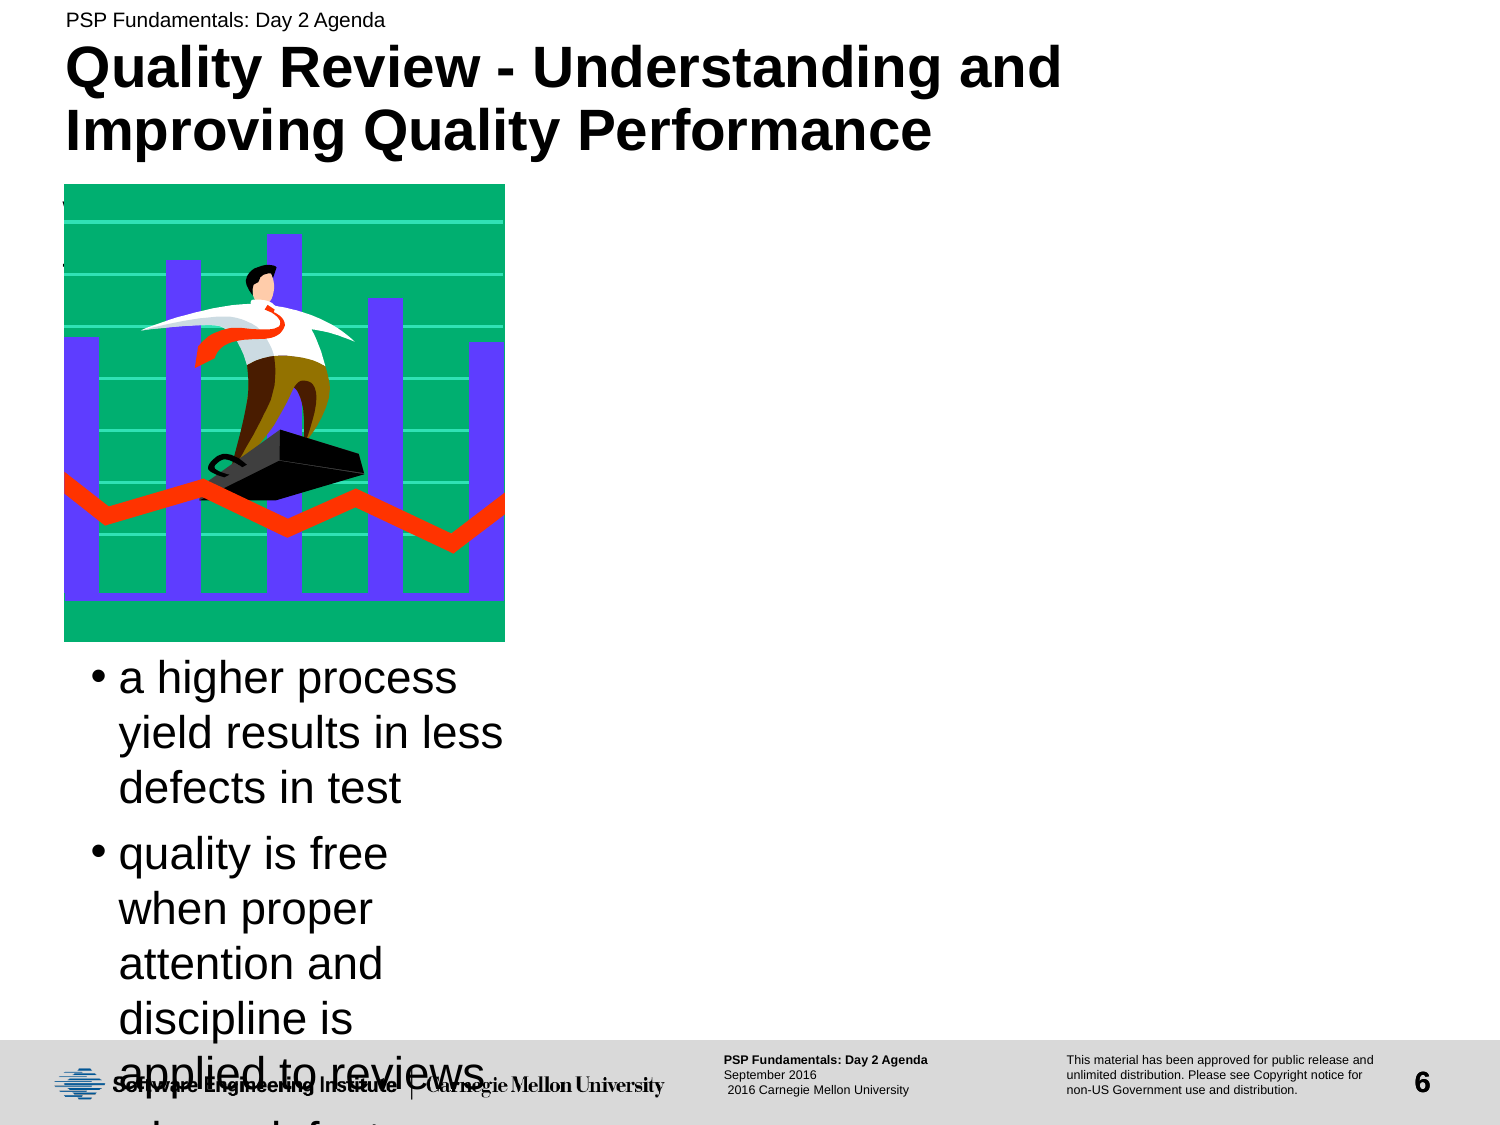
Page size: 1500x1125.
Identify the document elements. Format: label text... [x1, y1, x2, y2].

list We took a journey through the data and realized phase and process yield measures the effectiveness of reviews a higher process yield results in less defects in test quality is free when proper attention and discipline is applied to reviews where defects are injected and removed in our process by type a high A/FR implies lower defects in test [62, 187, 507, 1000]
title Quality Review - Understanding and Improving Quality Performance [65, 37, 1430, 185]
picture [46, 1061, 673, 1104]
picture [63, 184, 505, 642]
